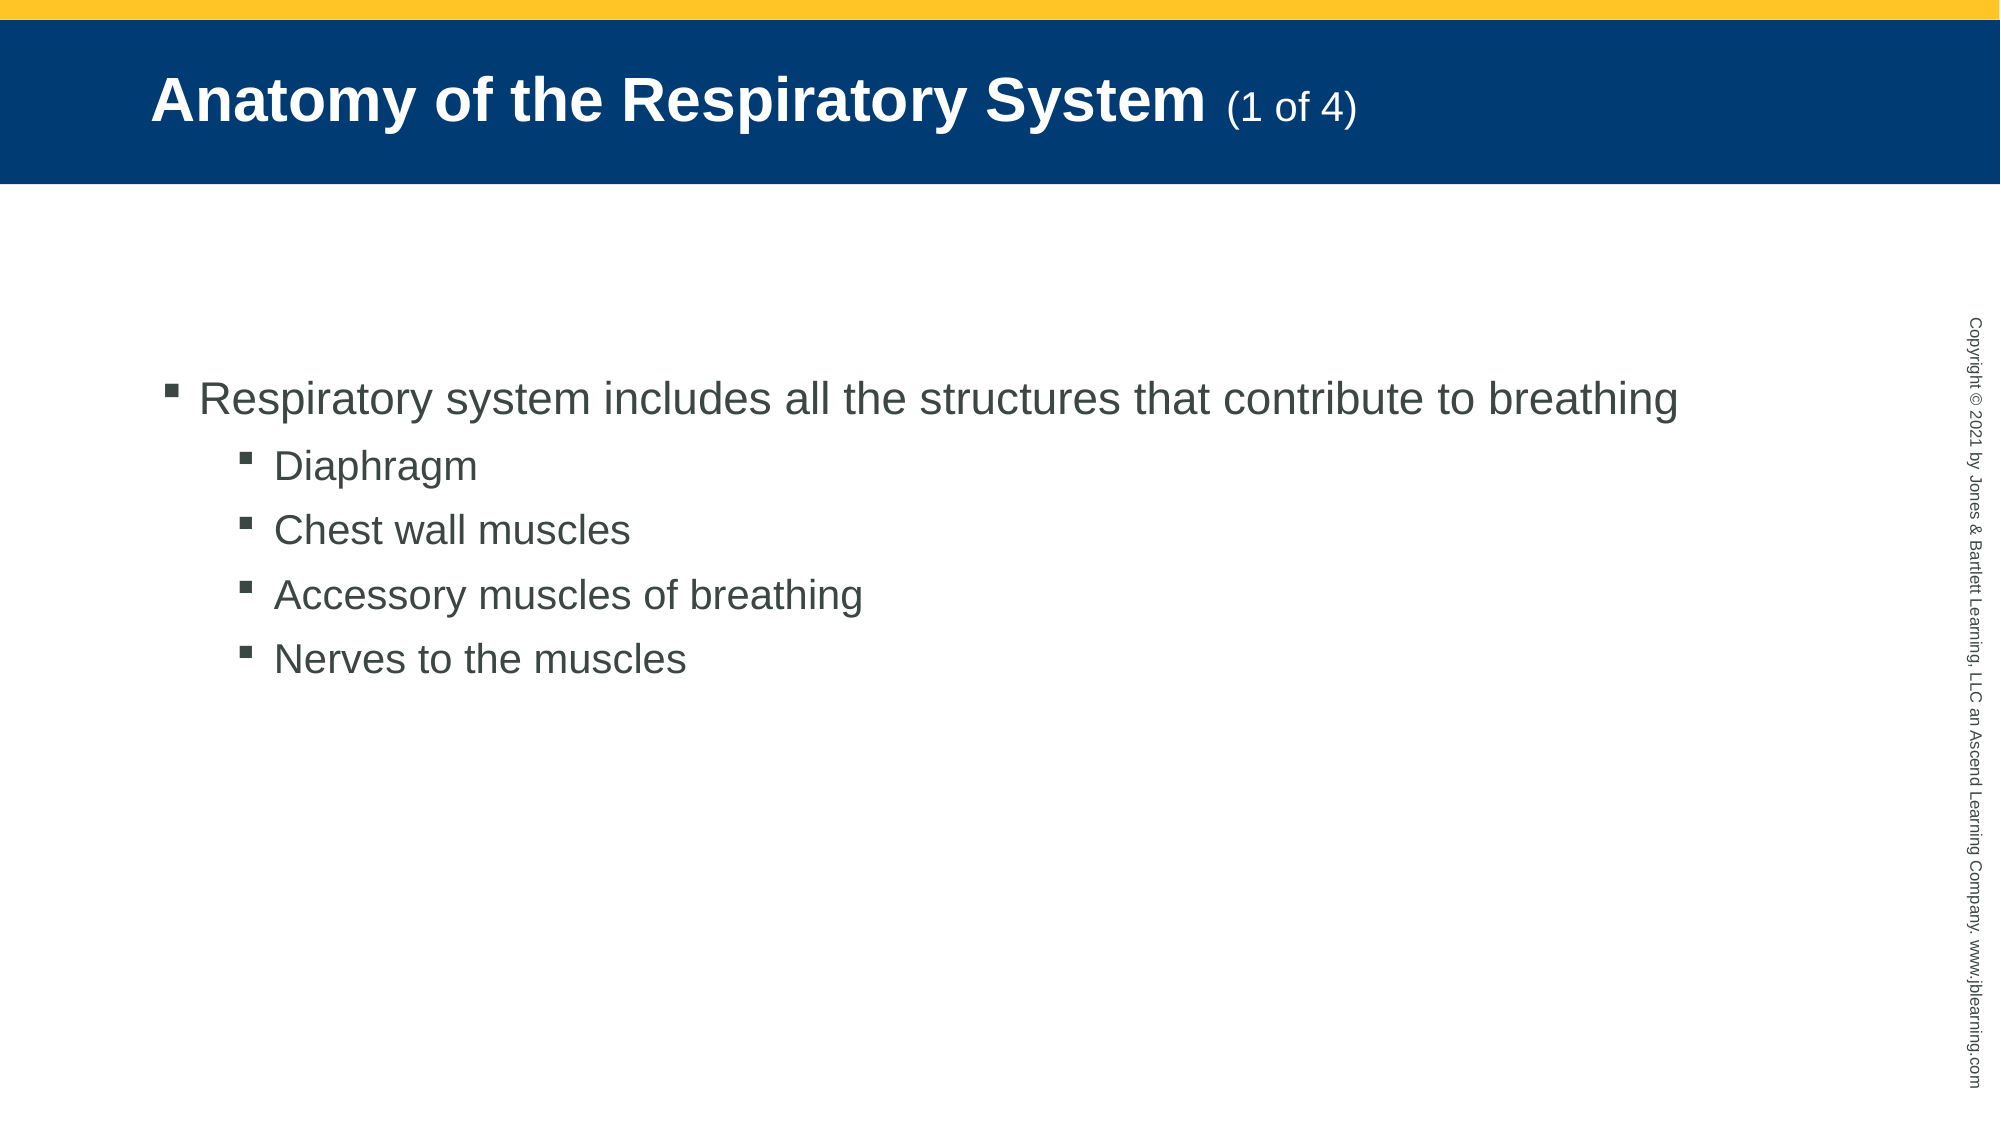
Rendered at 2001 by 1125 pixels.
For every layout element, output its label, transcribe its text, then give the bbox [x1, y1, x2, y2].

title Anatomy of the Respiratory System (1 of 4) [0, 19, 2000, 185]
list Respiratory system includes all the structures that contribute to breathing Diaphragm Chest wall muscles Accessory muscles of breathing Nerves to the muscles [146, 361, 1859, 1016]
